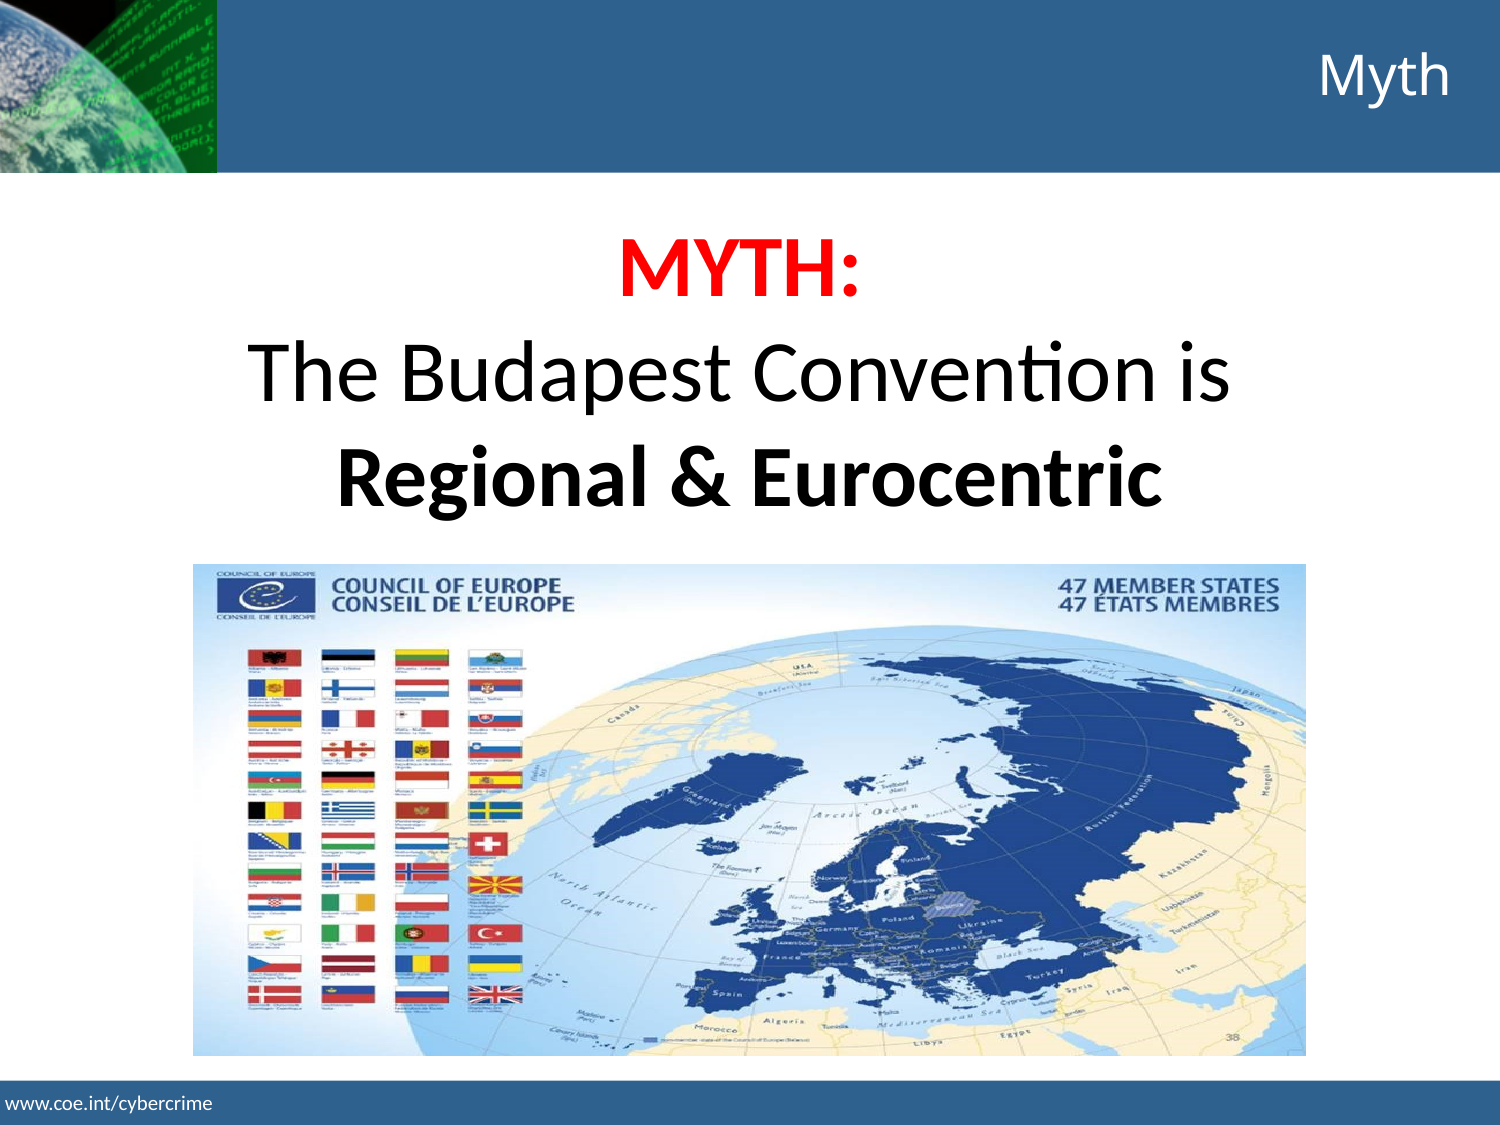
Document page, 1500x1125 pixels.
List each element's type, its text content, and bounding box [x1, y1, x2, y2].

text_box MYTH: The Budapest Convention is Regional & Eurocentric [41, 202, 1459, 532]
picture [193, 564, 1306, 1056]
picture [0, 0, 217, 173]
text_box Myth [230, 31, 1483, 114]
